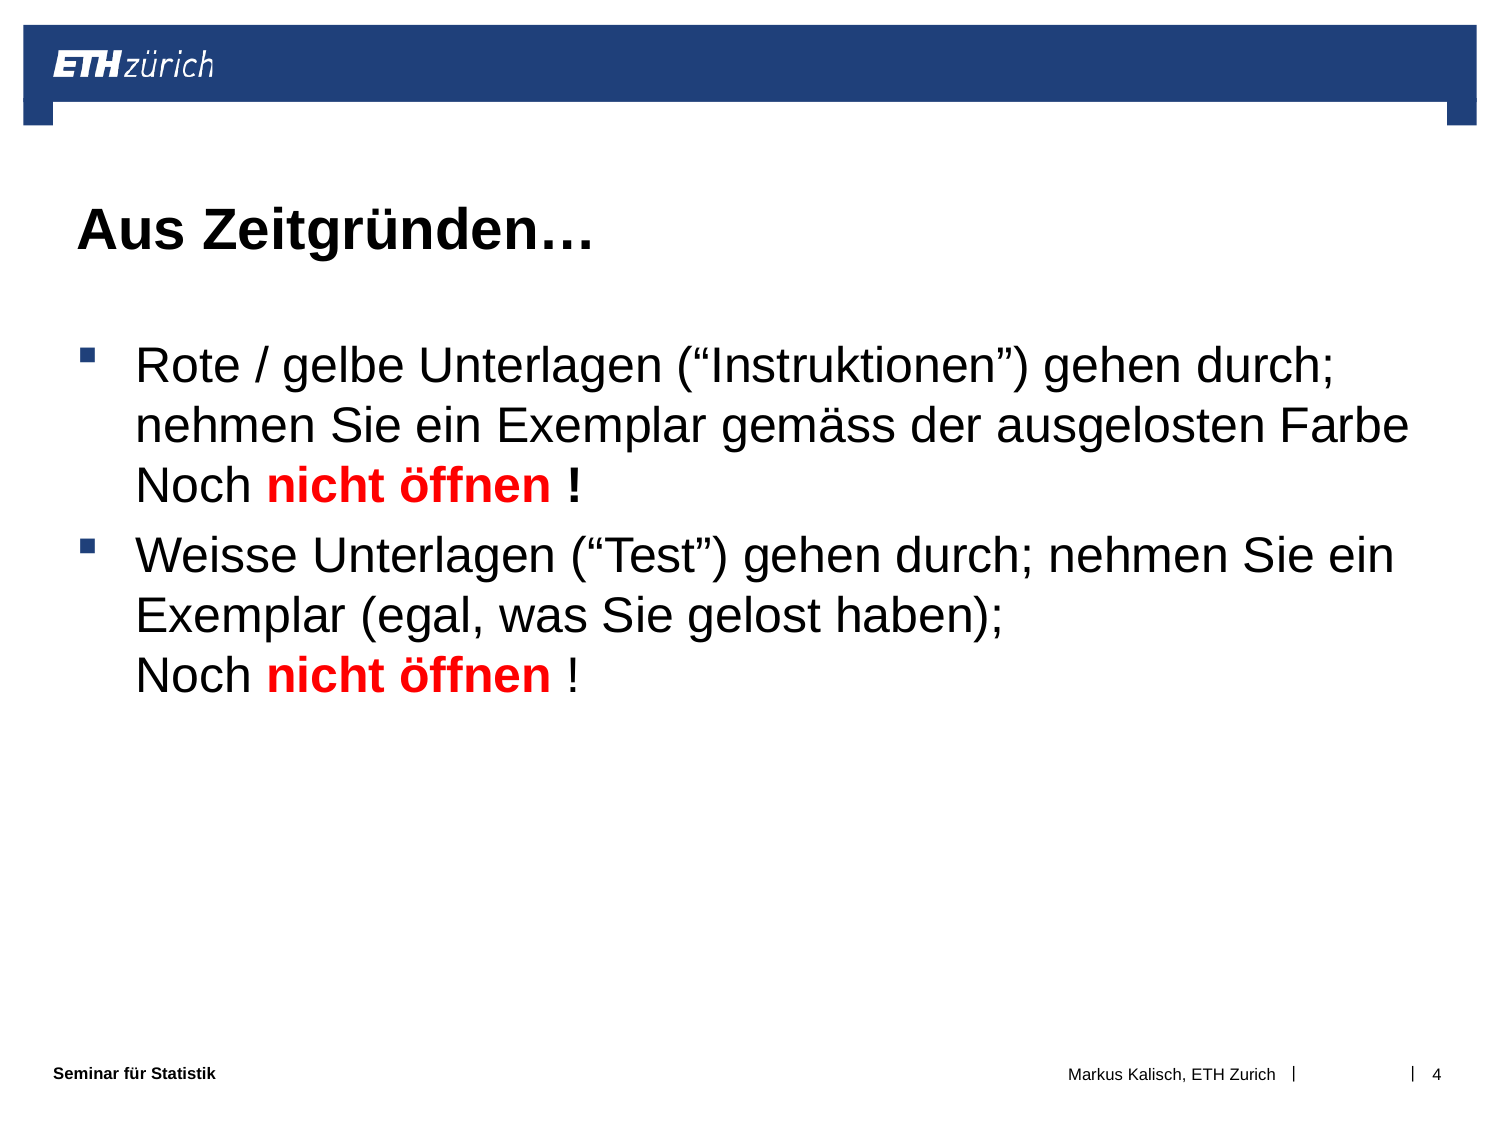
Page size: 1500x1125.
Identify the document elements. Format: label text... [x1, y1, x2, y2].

list Rote / gelbe Unterlagen (“Instruktionen”) gehen durch; nehmen Sie ein Exemplar gemäss der ausgelosten Farbe Noch nicht öffnen ! Weisse Unterlagen (“Test”) gehen durch; nehmen Sie ein Exemplar (egal, was Sie gelost haben); Noch nicht öffnen ! [53, 332, 1447, 1023]
slide_number 4 [1415, 1034, 1459, 1112]
footer Markus Kalisch, ETH Zurich [750, 1034, 1277, 1112]
title Aus Zeitgründen… [53, 101, 1447, 262]
